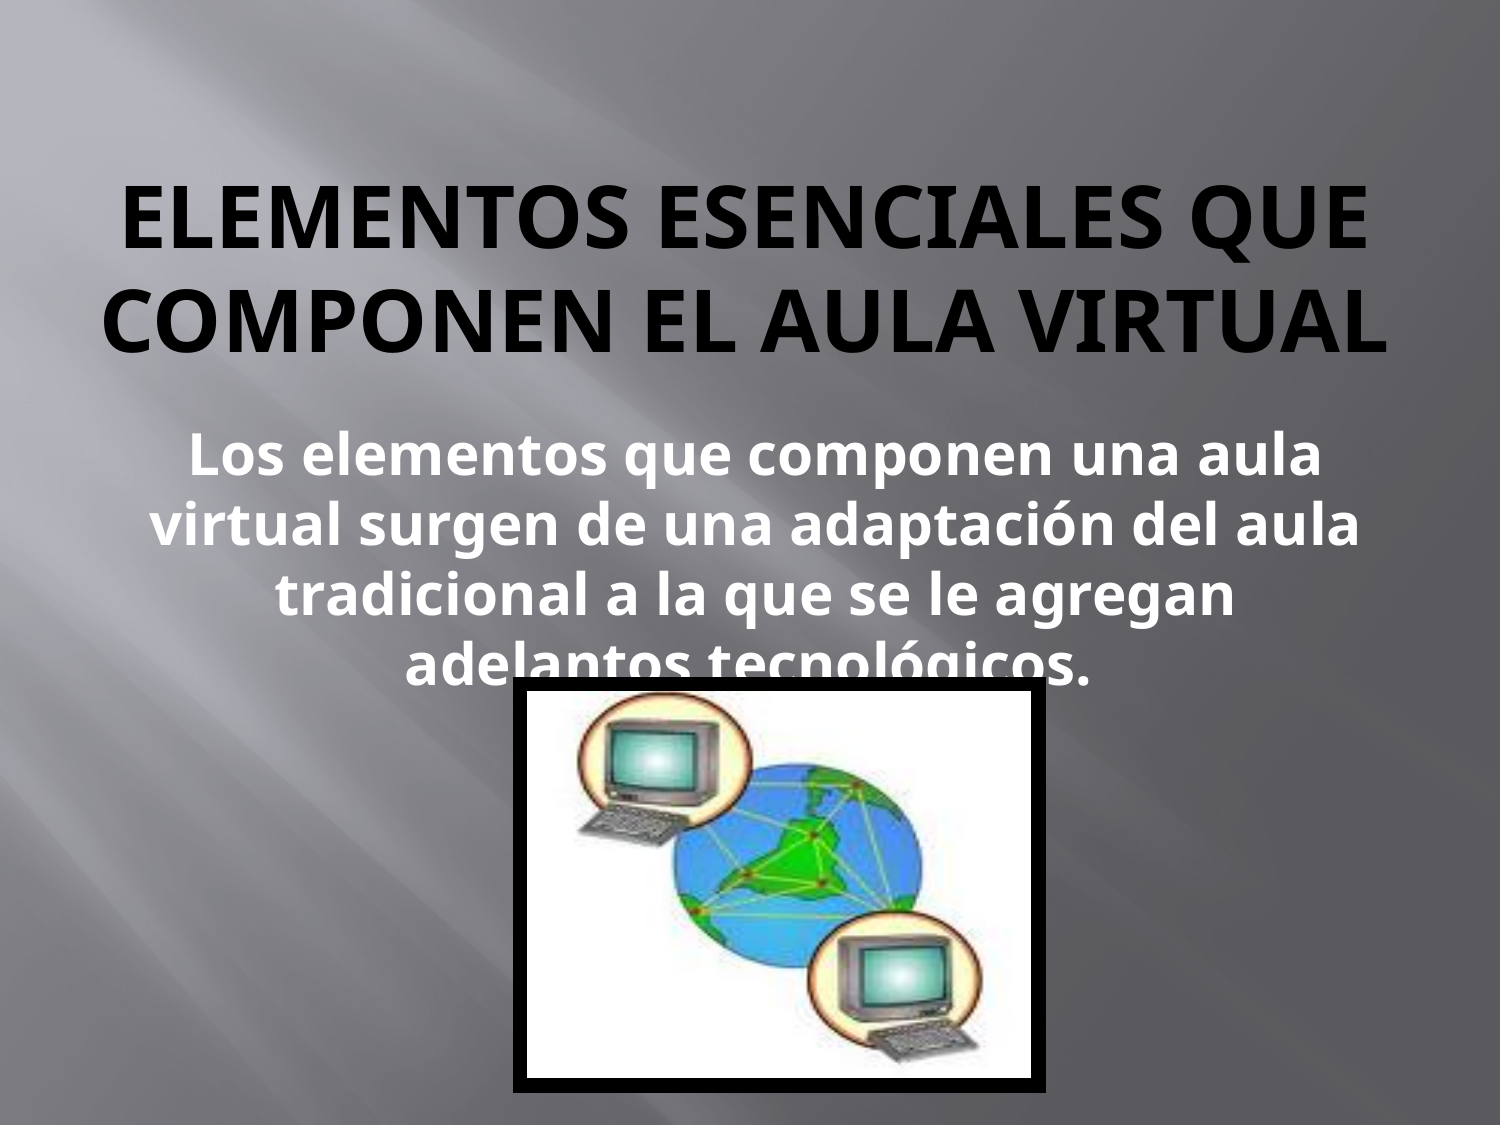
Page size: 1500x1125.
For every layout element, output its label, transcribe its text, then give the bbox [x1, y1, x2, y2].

picture [527, 691, 1032, 1079]
title Elementos esenciales que componen el aula virtual [70, 70, 1421, 371]
subtitle Los elementos que componen una aula virtual surgen de una adaptación del aula tradicional a la que se le agregan adelantos tecnológicos. [117, 410, 1395, 704]
